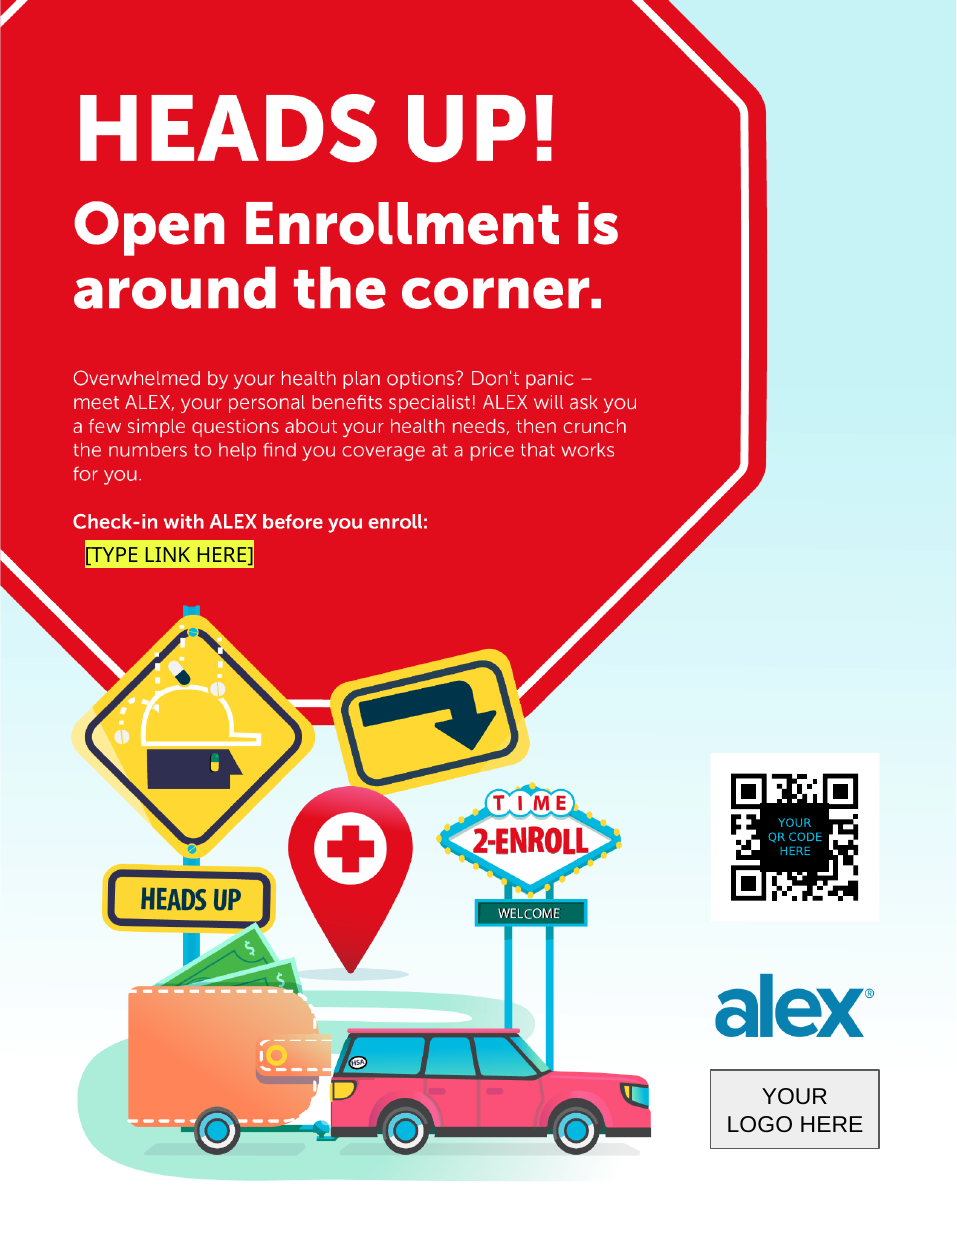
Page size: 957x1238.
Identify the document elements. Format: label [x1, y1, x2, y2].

text_box [710, 752, 880, 922]
picture [0, 0, 957, 1238]
